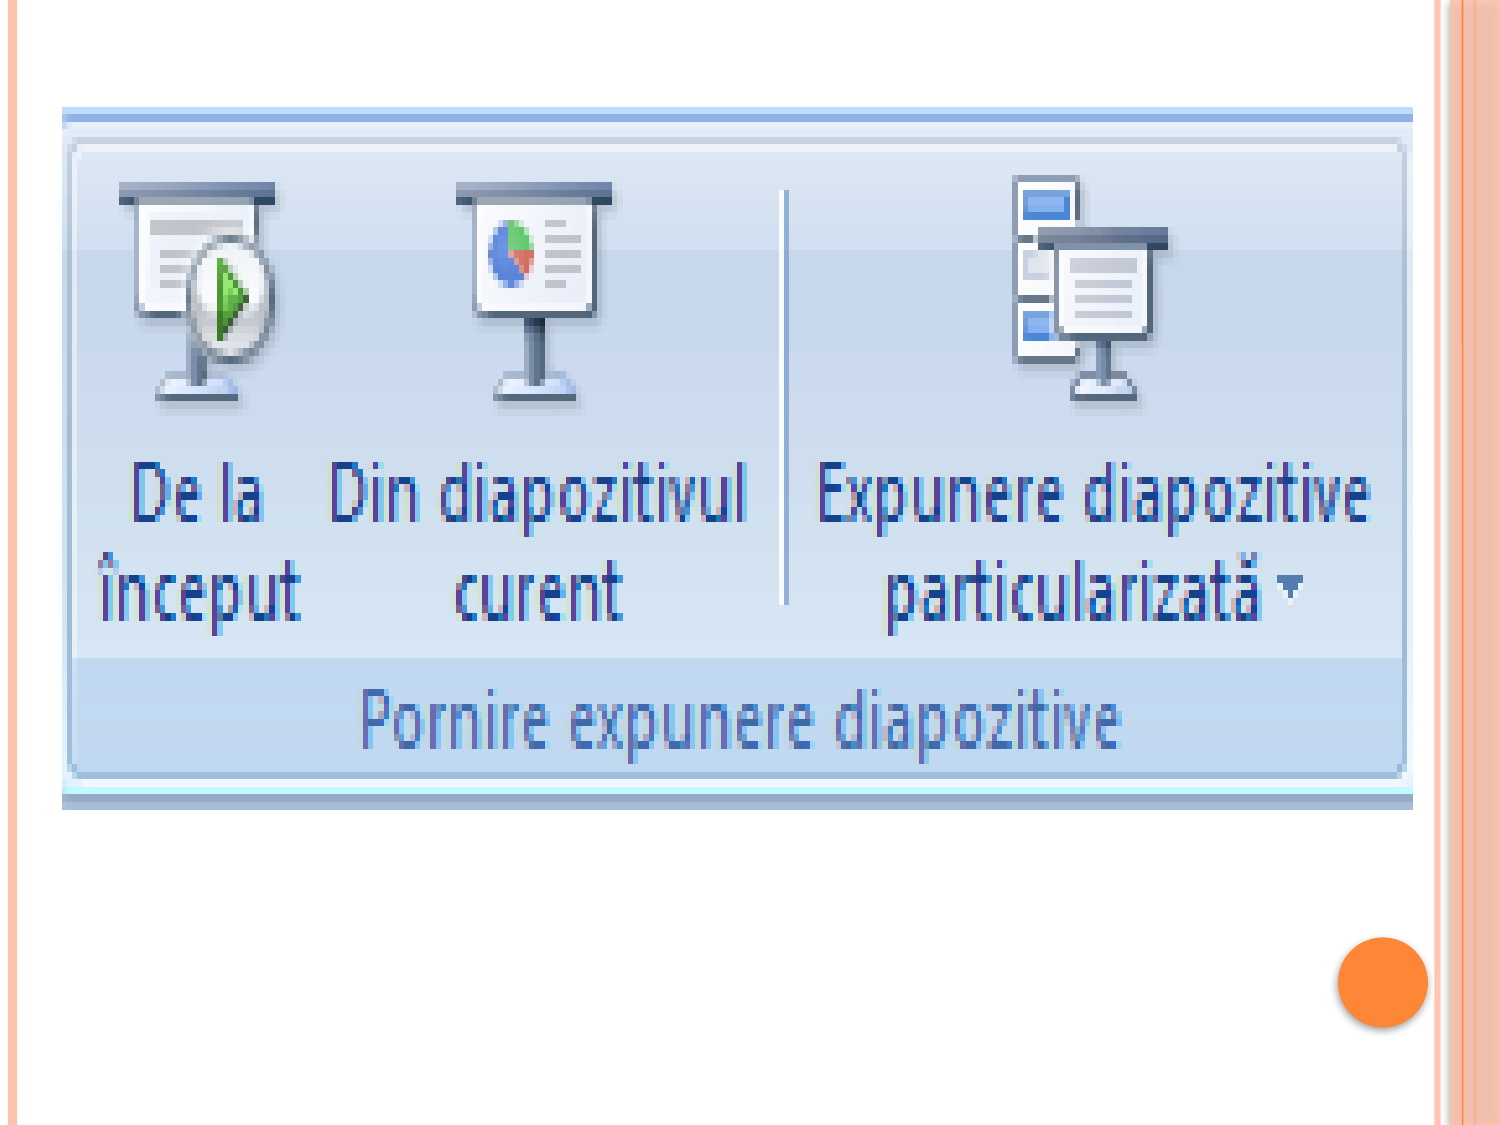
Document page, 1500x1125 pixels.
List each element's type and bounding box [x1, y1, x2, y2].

picture [61, 106, 1413, 811]
